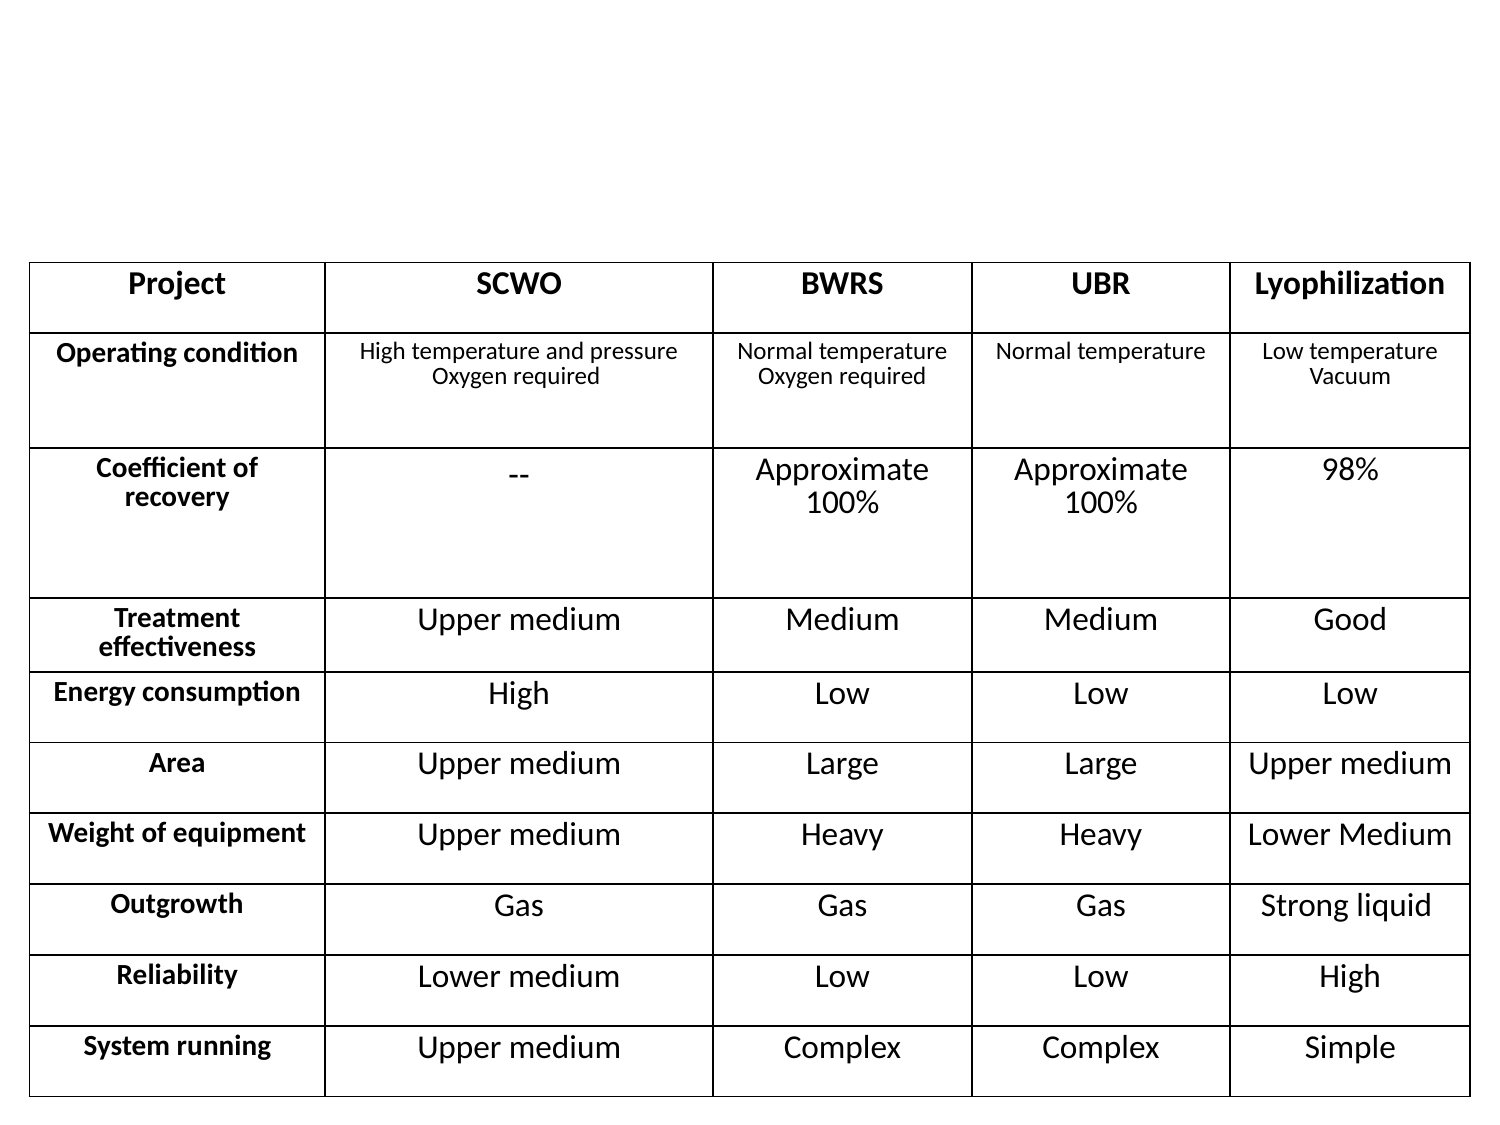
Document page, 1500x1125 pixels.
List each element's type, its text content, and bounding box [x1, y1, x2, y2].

table_cell Normal temperature [973, 334, 1229, 447]
table_cell Low [714, 956, 971, 1025]
table_cell Low [973, 956, 1229, 1025]
table_cell High temperature and pressure Oxygen required [326, 334, 712, 447]
table_cell Heavy [714, 814, 971, 883]
table_cell Gas [326, 885, 712, 954]
table_cell Area [30, 743, 324, 812]
table_cell Outgrowth [30, 885, 324, 954]
table_cell High [326, 673, 712, 742]
table_cell 98% [1231, 449, 1469, 597]
table_header Lyophilization [1231, 263, 1469, 332]
table_cell Simple [1231, 1027, 1469, 1096]
table_cell Approximate 100% [714, 449, 971, 597]
table_header BWRS [714, 263, 971, 332]
table_cell High [1231, 956, 1469, 1025]
table_cell Upper medium [326, 743, 712, 812]
table_cell Treatment effectiveness [30, 599, 324, 671]
table_cell Upper medium [326, 1027, 712, 1096]
table_cell Heavy [973, 814, 1229, 883]
table_cell -- [326, 449, 712, 597]
table_cell Complex [973, 1027, 1229, 1096]
table_cell Strong liquid [1231, 885, 1469, 954]
table_header SCWO [326, 263, 712, 332]
table_cell Lower medium [326, 956, 712, 1025]
table_header Project [30, 263, 324, 332]
table_cell Reliability [30, 956, 324, 1025]
table_cell Low temperature Vacuum [1231, 334, 1469, 447]
table_cell Upper medium [326, 599, 712, 671]
table_cell Low [714, 673, 971, 742]
table_cell Large [973, 743, 1229, 812]
table_cell Weight of equipment [30, 814, 324, 883]
table_cell Low [1231, 673, 1469, 742]
table_cell Upper medium [326, 814, 712, 883]
table_cell Complex [714, 1027, 971, 1096]
table_cell Gas [714, 885, 971, 954]
table_cell Low [973, 673, 1229, 742]
table_cell Normal temperature Oxygen required [714, 334, 971, 447]
table_cell System running [30, 1027, 324, 1096]
table_cell Coefficient of recovery [30, 449, 324, 597]
table_cell Lower Medium [1231, 814, 1469, 883]
table_header UBR [973, 263, 1229, 332]
table_cell Energy consumption [30, 673, 324, 742]
table_cell Operating condition [30, 334, 324, 447]
table_cell Good [1231, 599, 1469, 671]
table_cell Gas [973, 885, 1229, 954]
table_cell Medium [714, 599, 971, 671]
table_cell Upper medium [1231, 743, 1469, 812]
table_cell Medium [973, 599, 1229, 671]
table_cell Large [714, 743, 971, 812]
table_cell Approximate 100% [973, 449, 1229, 597]
